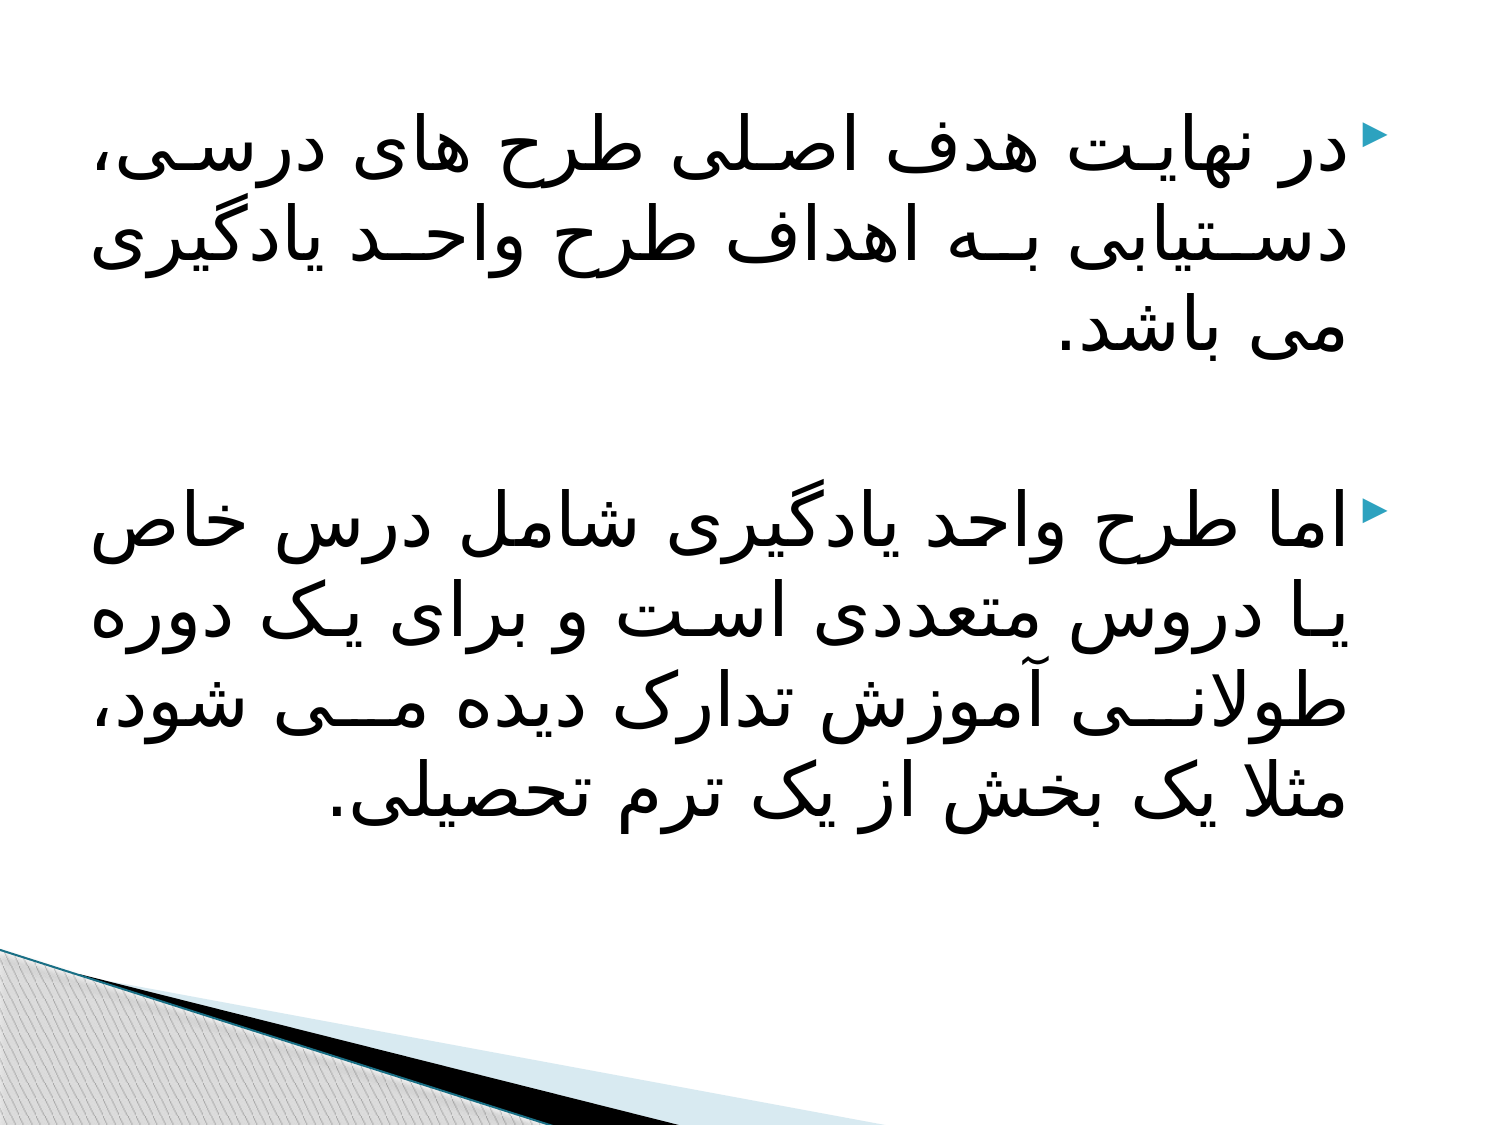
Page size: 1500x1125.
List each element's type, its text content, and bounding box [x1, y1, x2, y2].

list در نهایت هدف اصلی طرح های درسی، دستیابی به اهداف طرح واحد یادگیری می باشد. اما طرح واحد یادگیری شامل درس خاص یا دروس متعددی است و برای یک دوره طولانی آموزش تدارک دیده می شود، مثلا یک بخش از یک ترم تحصیلی. [75, 87, 1425, 986]
